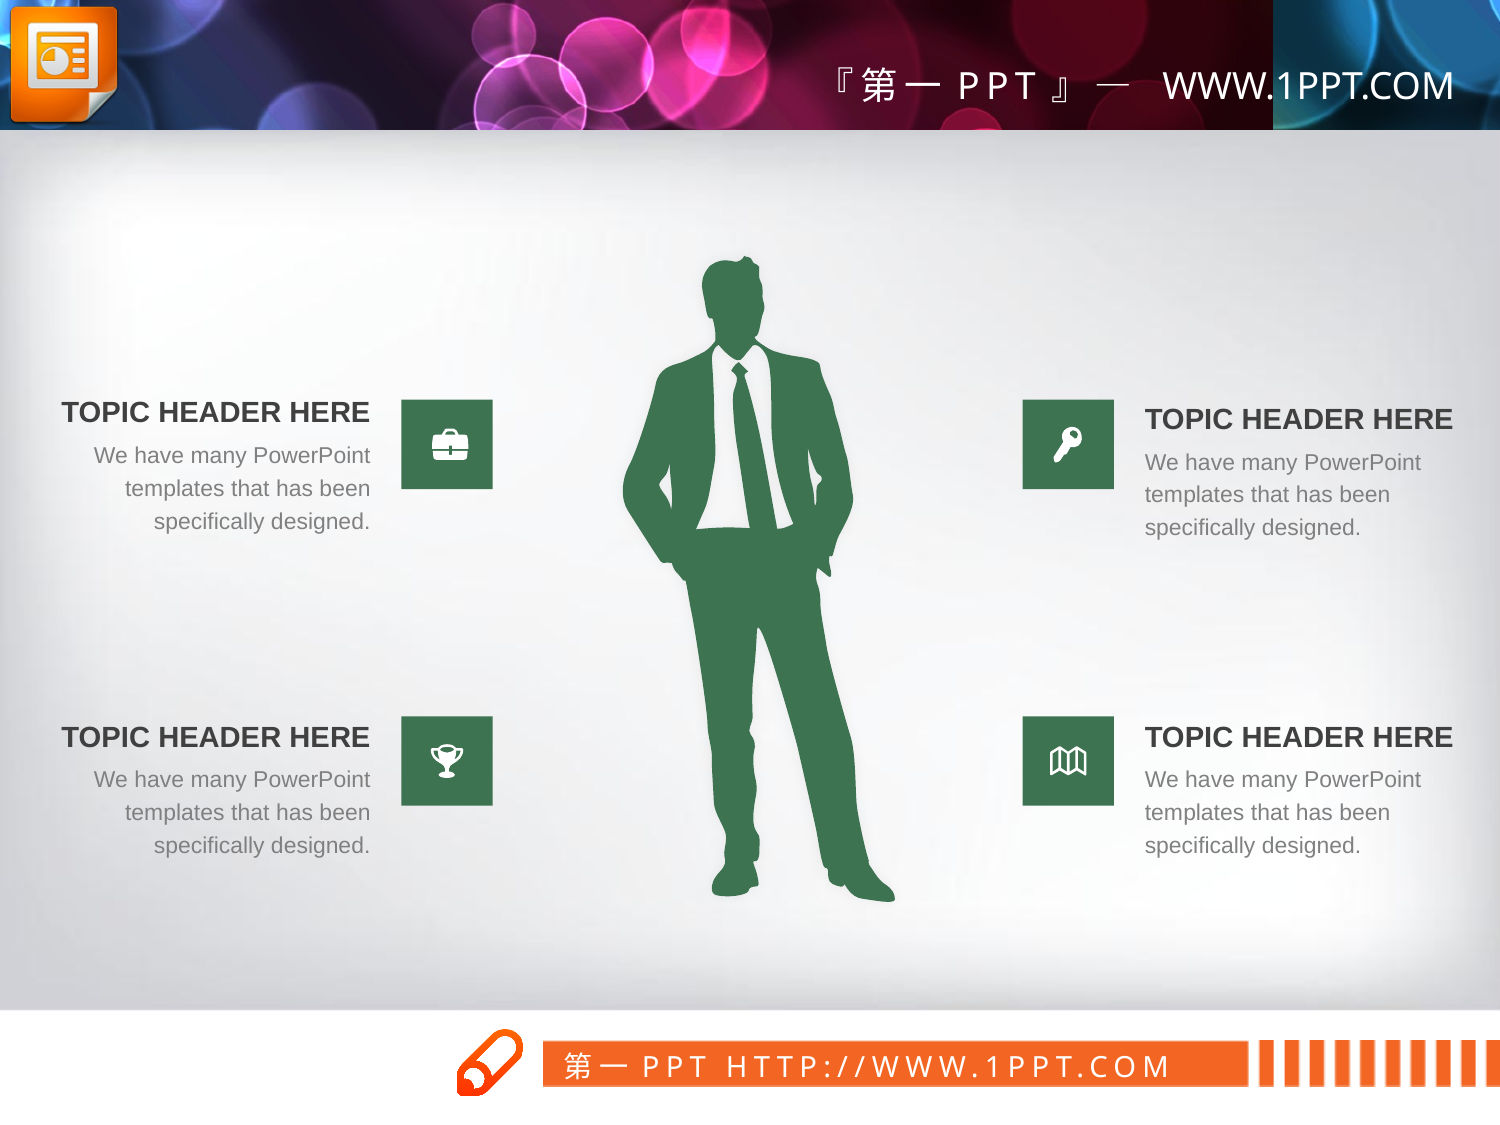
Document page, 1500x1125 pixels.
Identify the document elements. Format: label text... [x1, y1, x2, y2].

picture [0, 0, 1500, 1012]
picture [543, 1040, 1500, 1087]
text_box TOPIC HEADER HERE We have many PowerPoint templates that has been specifically designed. [1144, 393, 1475, 541]
text_box [430, 744, 464, 778]
text_box TOPIC HEADER HERE We have many PowerPoint templates that has been specifically designed. [1144, 711, 1475, 859]
text_box [401, 716, 493, 806]
text_box [1022, 399, 1114, 490]
text_box [432, 428, 469, 449]
text_box [401, 399, 493, 490]
text_box [432, 450, 468, 460]
text_box [1053, 426, 1082, 463]
text_box [1022, 716, 1114, 806]
text_box [1050, 746, 1087, 776]
text_box TOPIC HEADER HERE We have many PowerPoint templates that has been specifically designed. [41, 711, 371, 859]
text_box [622, 255, 895, 902]
text_box TOPIC HEADER HERE We have many PowerPoint templates that has been specifically designed. [41, 386, 371, 534]
